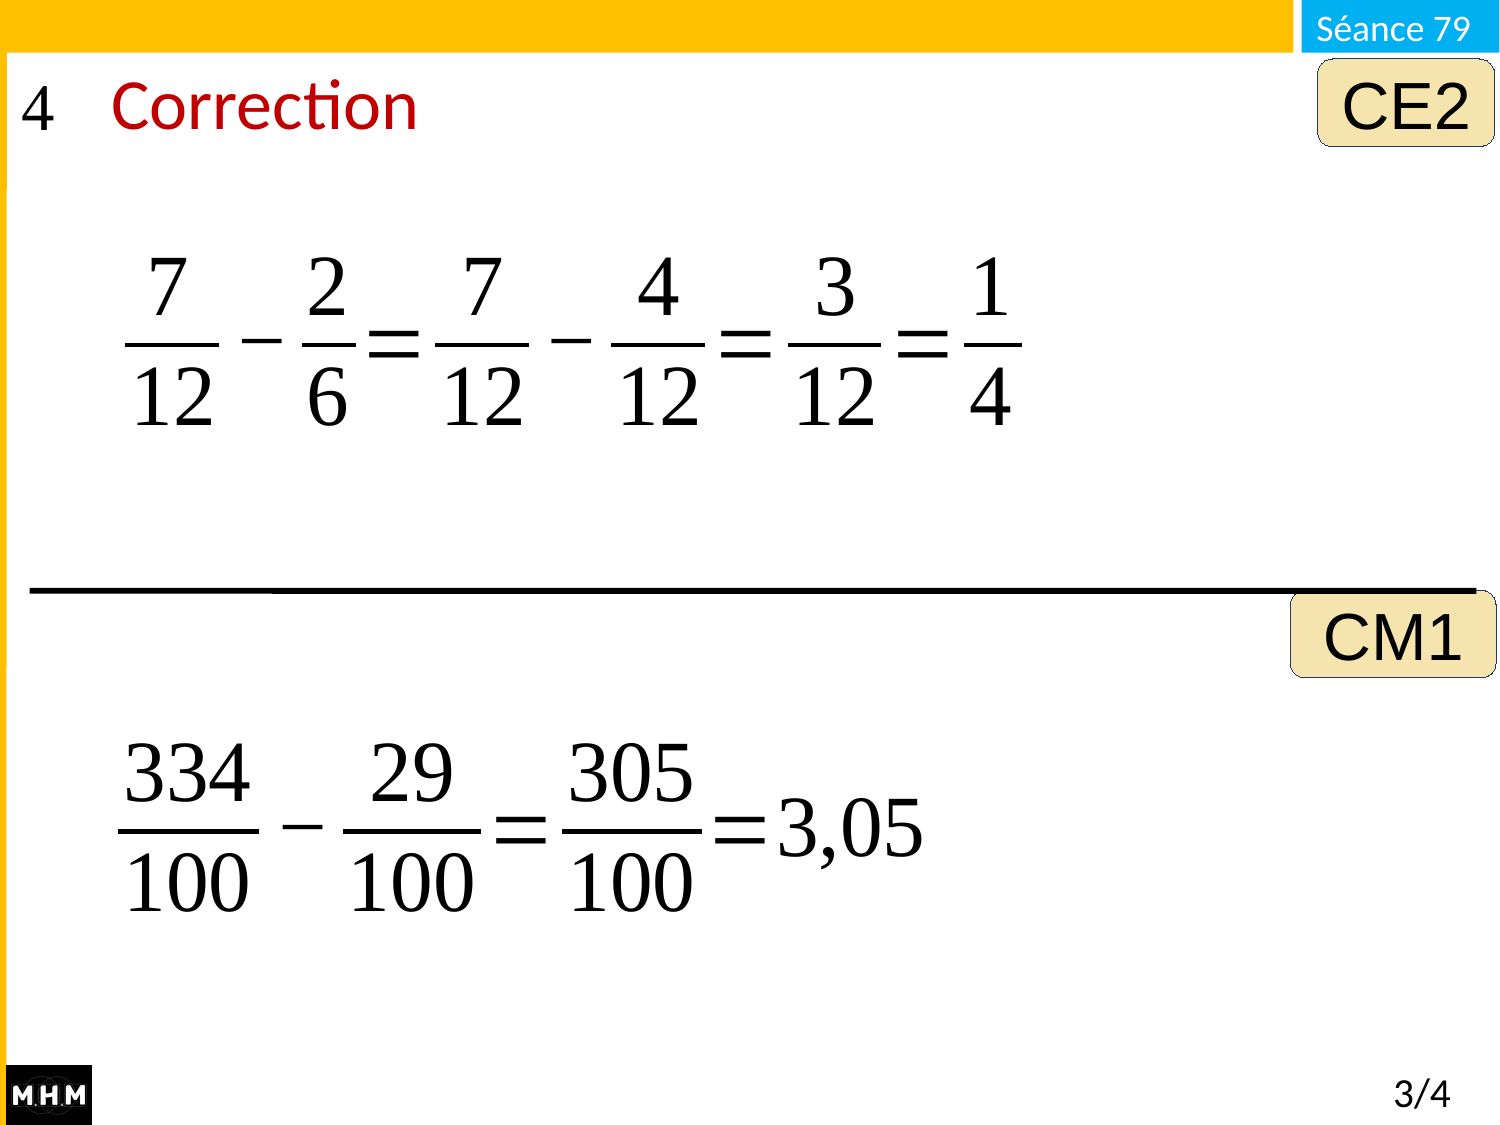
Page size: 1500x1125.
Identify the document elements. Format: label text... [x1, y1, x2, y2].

text_box CE2 [1317, 58, 1495, 147]
title Correction [96, 60, 1390, 153]
text_box CM1 [1290, 590, 1497, 678]
list 3/4 [1344, 1064, 1500, 1125]
picture [6, 1065, 92, 1125]
